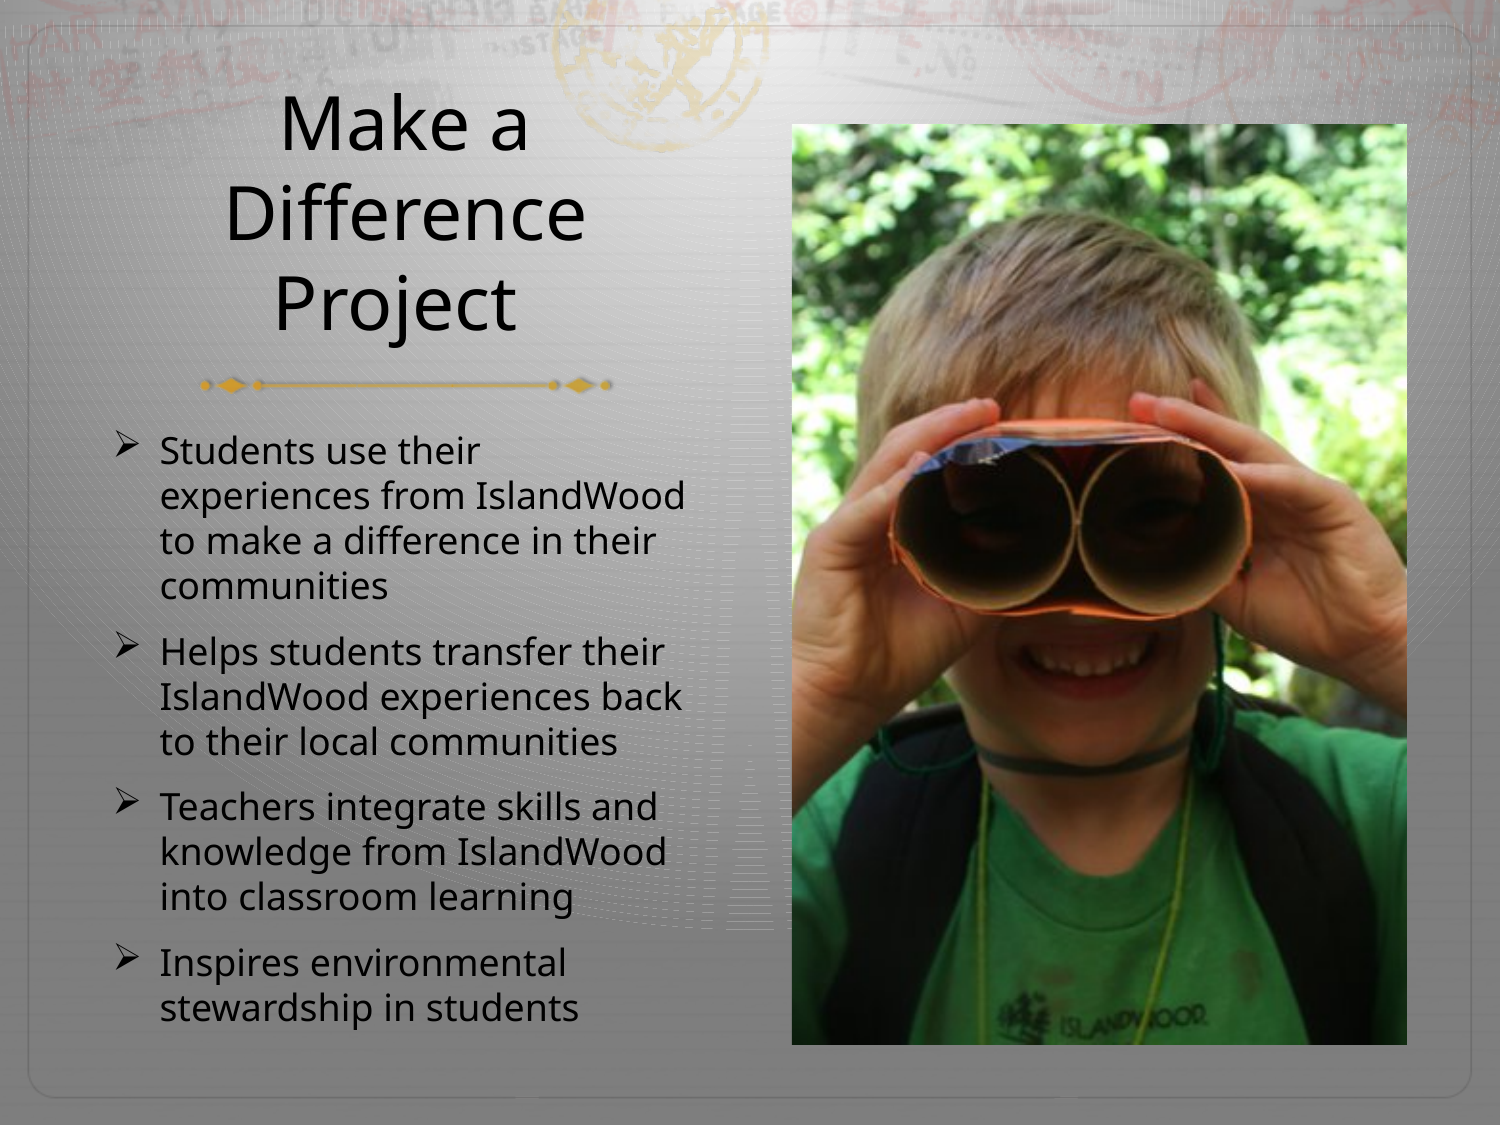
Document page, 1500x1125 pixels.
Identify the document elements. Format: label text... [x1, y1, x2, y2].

list Students use their experiences from IslandWood to make a difference in their communities Helps students transfer their IslandWood experiences back to their local communities Teachers integrate skills and knowledge from IslandWood into classroom learning Inspires environmental stewardship in students [97, 419, 713, 1074]
title Make a Difference Project [97, 72, 713, 353]
picture [0, 0, 1500, 1125]
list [791, 124, 1408, 1045]
